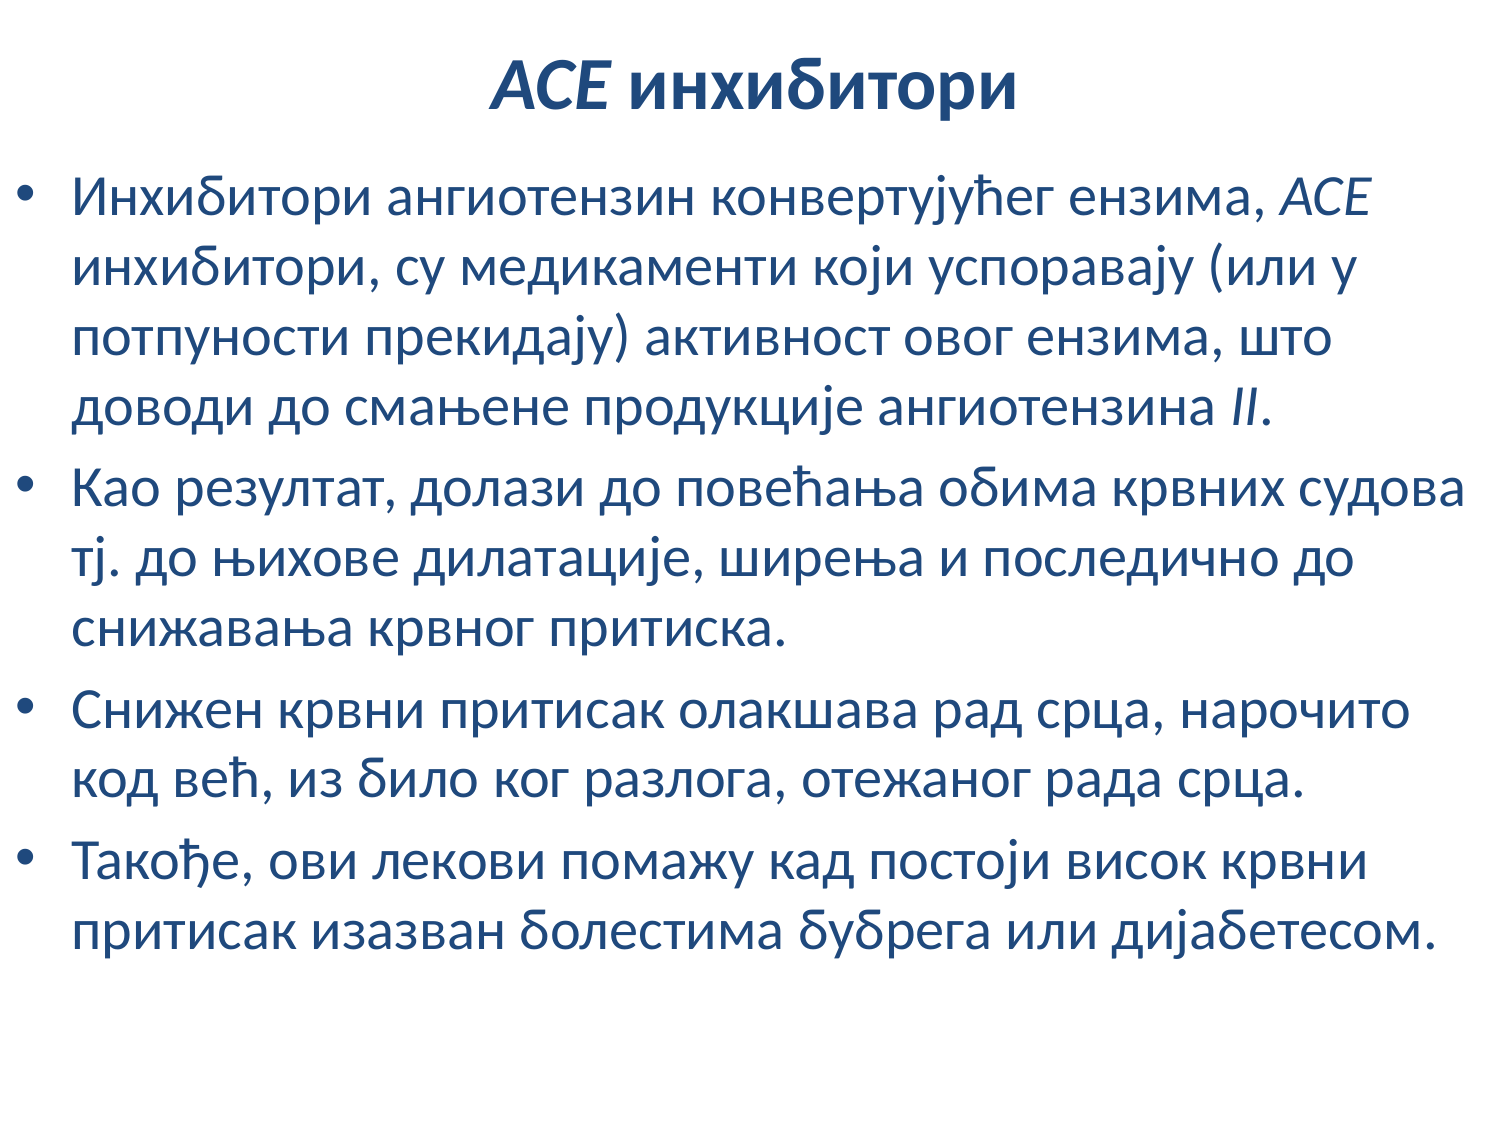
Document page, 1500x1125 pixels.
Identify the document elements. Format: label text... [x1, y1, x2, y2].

list Инхибитори ангиотензин конвертујућег ензима, АСЕ инхибитори, су медикаменти који успоравају (или у потпуности прекидају) активност овог ензима, што доводи до смањене продукције ангиотензина II. Као резултат, долази до повећања обима крвних судова тј. до њихове дилатације, ширења и последично до снижавања крвног притиска. Снижен крвни притисак олакшава рад срца, нарочито код већ, из било ког разлога, отежаног рада срца. Такође, ови лекови помажу кад постоји висок крвни притисак изазван болестима бубрега или дијабетесом. [0, 149, 1500, 1113]
title ACE инхибитори [5, 24, 1500, 135]
